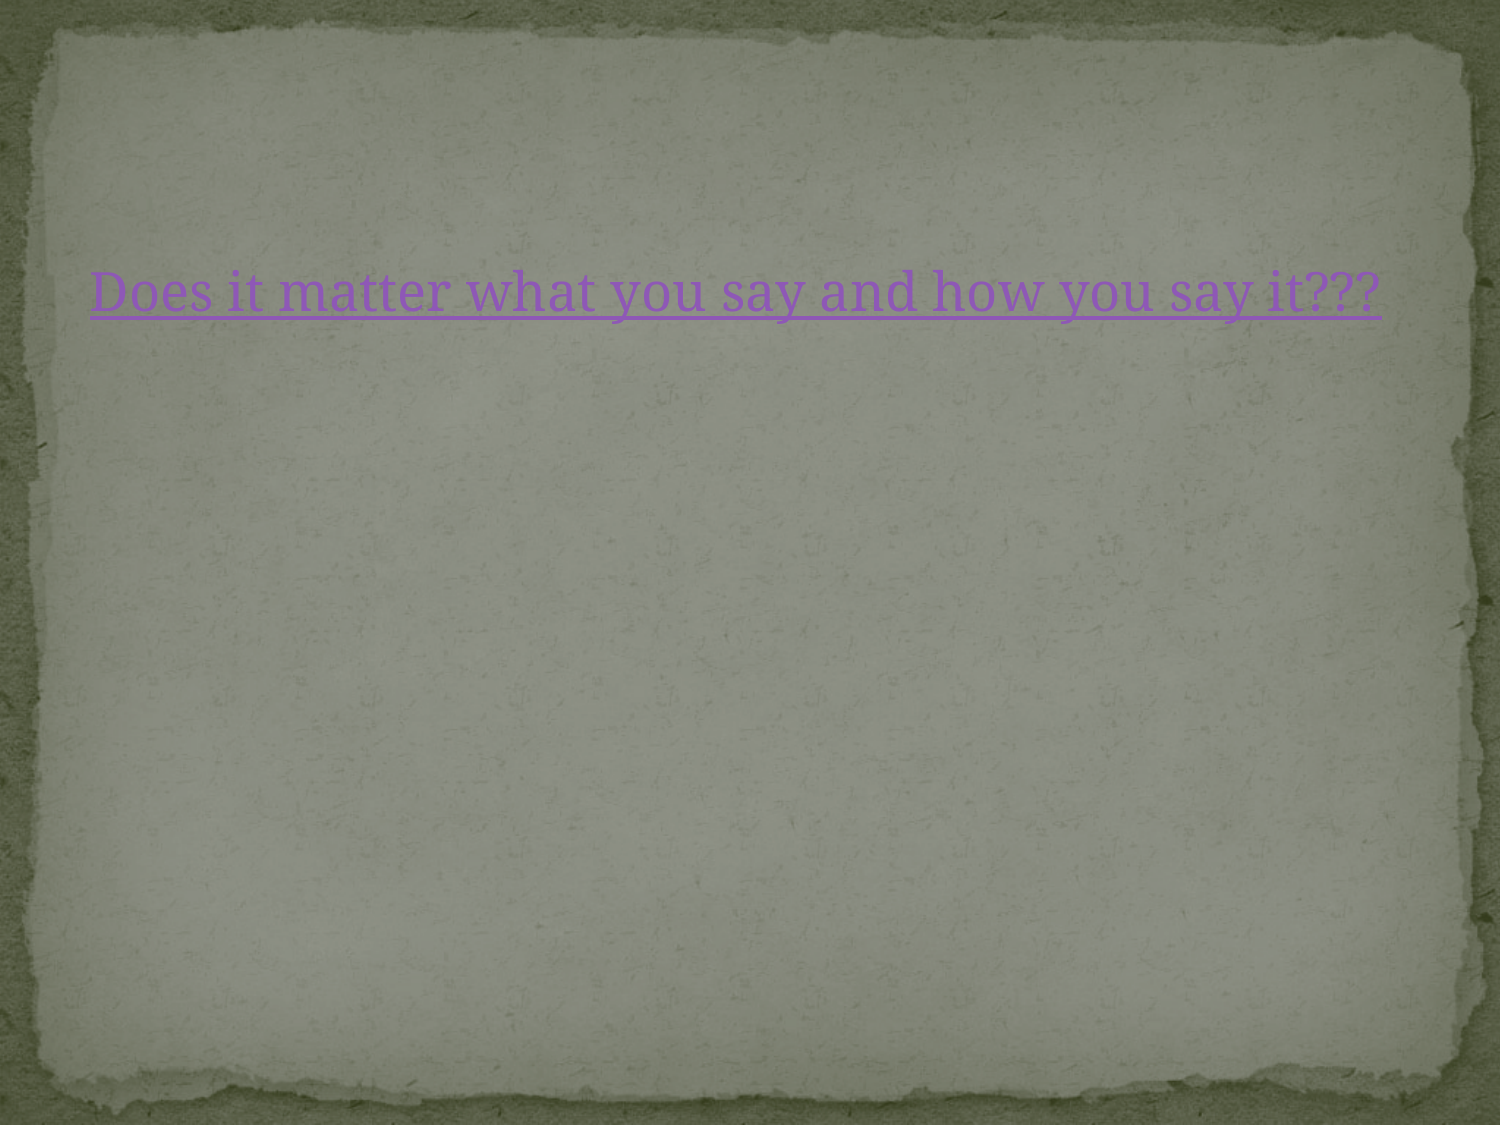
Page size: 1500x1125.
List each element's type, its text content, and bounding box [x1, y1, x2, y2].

list Does it matter what you say and how you say it??? [75, 249, 1425, 1000]
